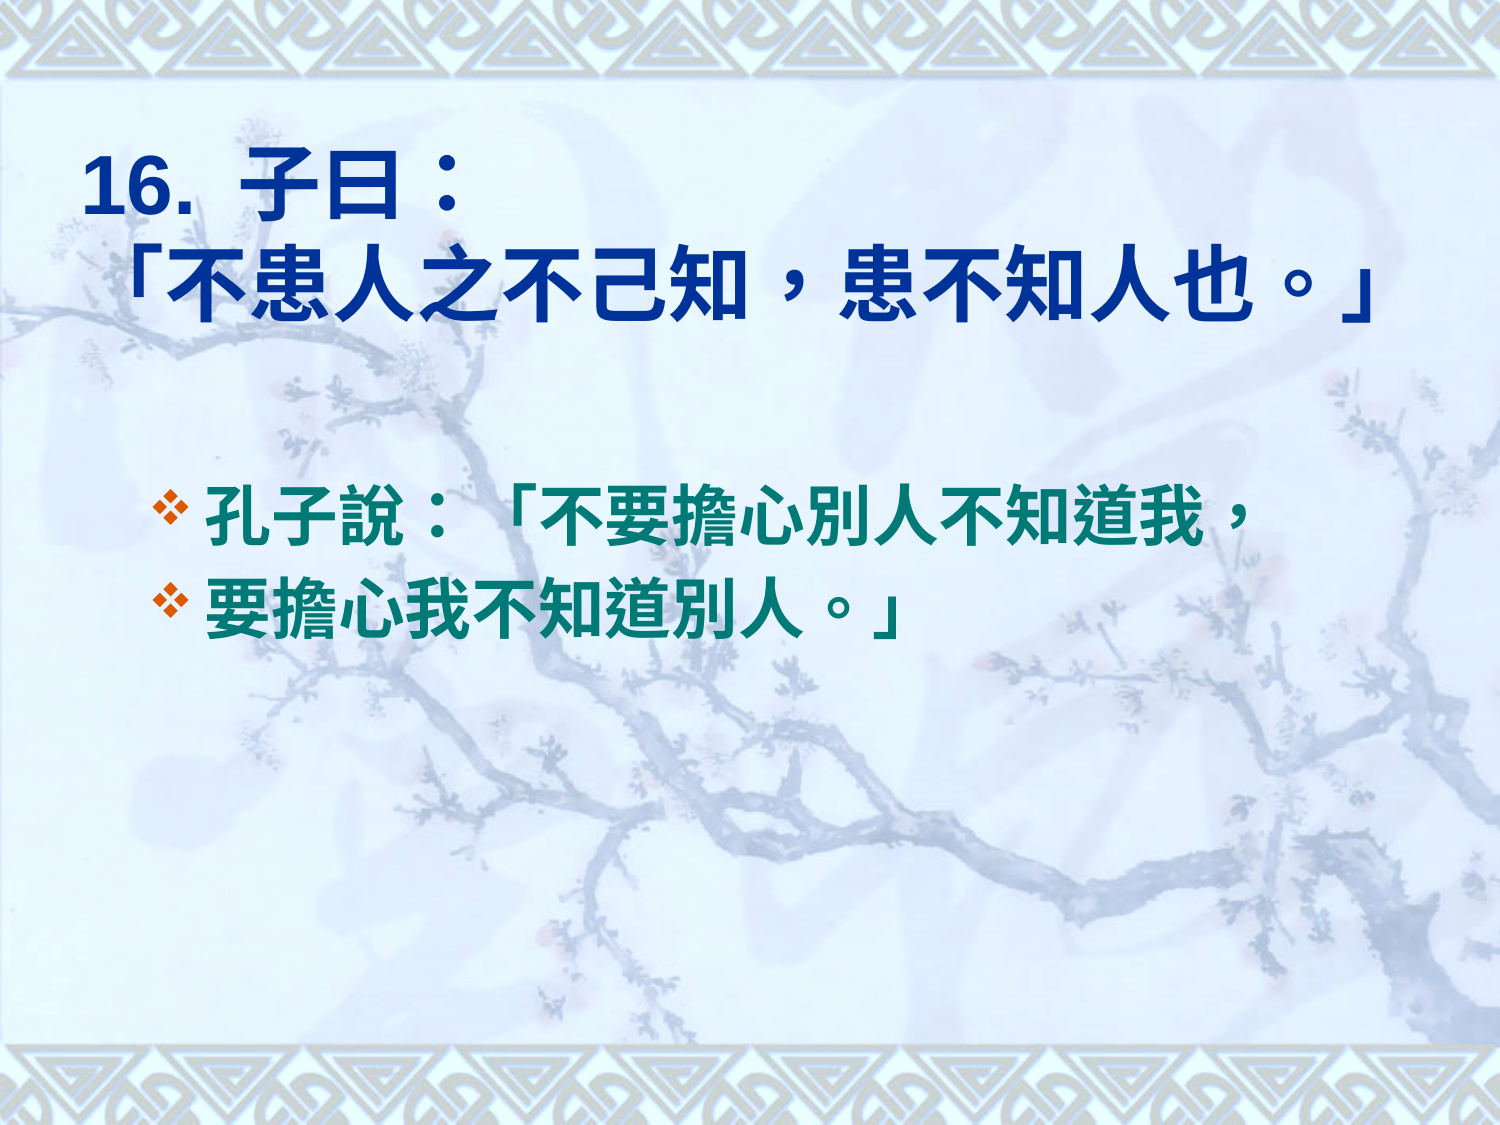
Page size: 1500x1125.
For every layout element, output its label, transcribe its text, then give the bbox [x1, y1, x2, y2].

picture [0, 0, 1500, 1125]
title 16. 子曰： 「不患人之不己知，患不知人也。」 [65, 116, 1453, 347]
subtitle 孔子說：「不要擔心別人不知道我， 要擔心我不知道別人。」 [133, 466, 1262, 754]
